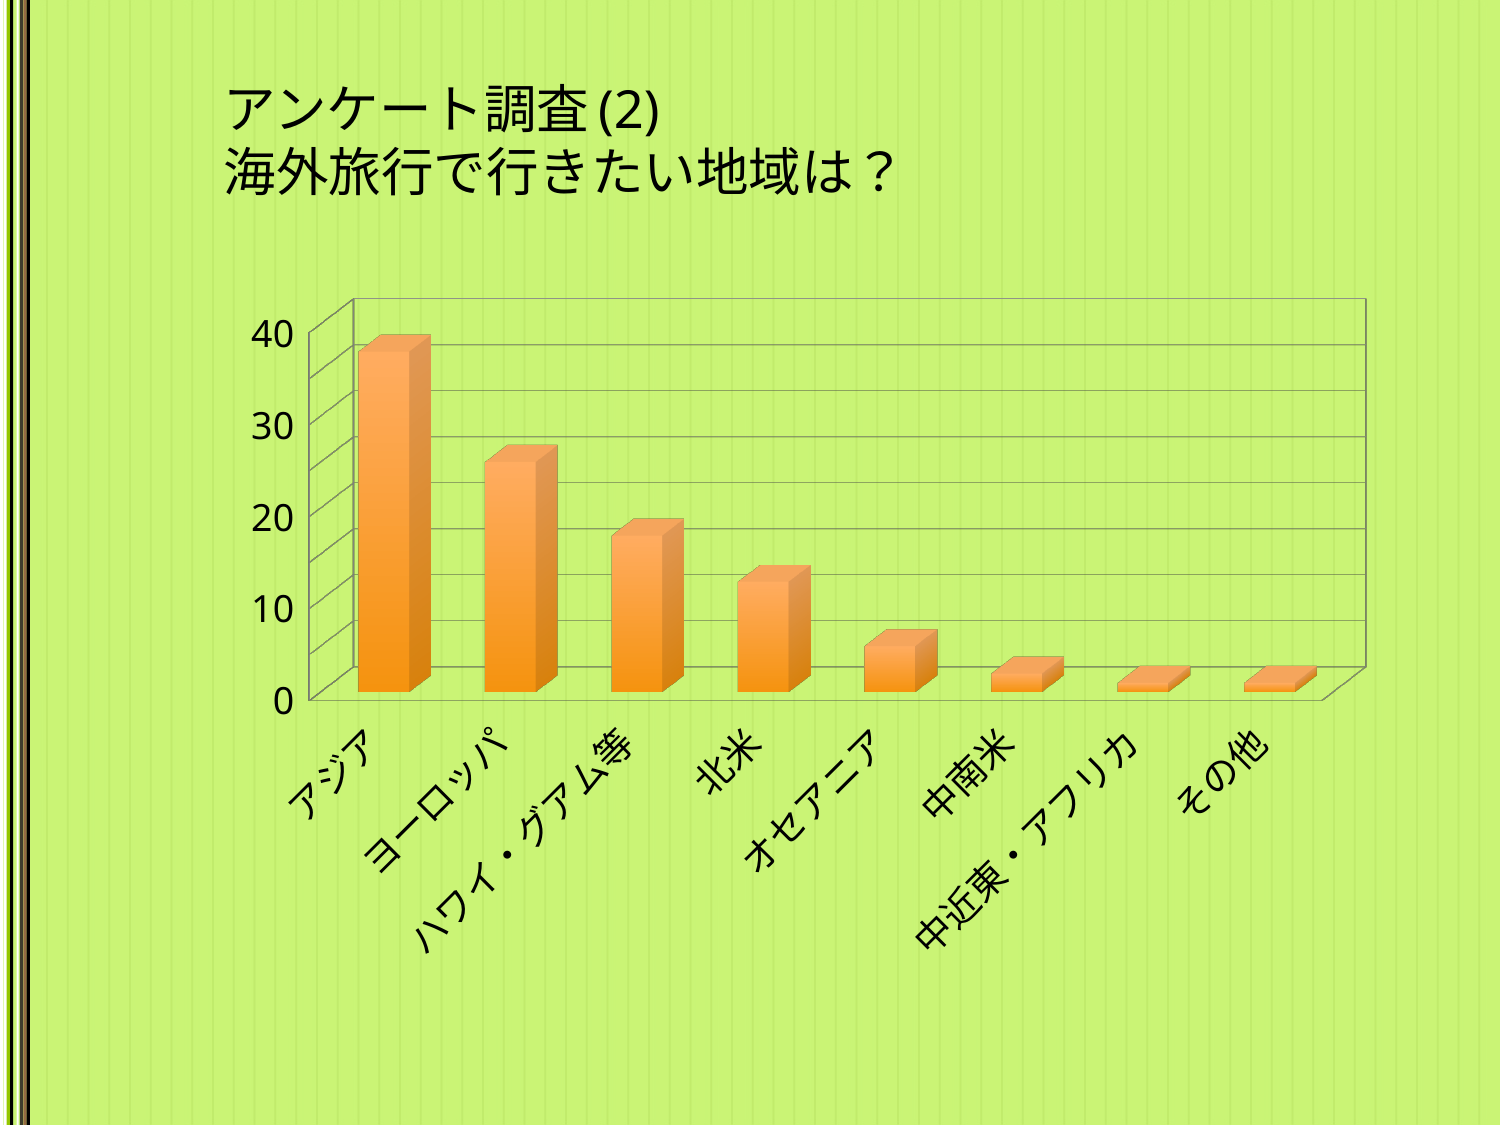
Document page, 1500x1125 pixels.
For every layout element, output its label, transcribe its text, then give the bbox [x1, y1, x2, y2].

chart [216, 284, 1402, 980]
title アンケート調査(2) 海外旅行で行きたい地域は？ [193, 45, 1424, 233]
